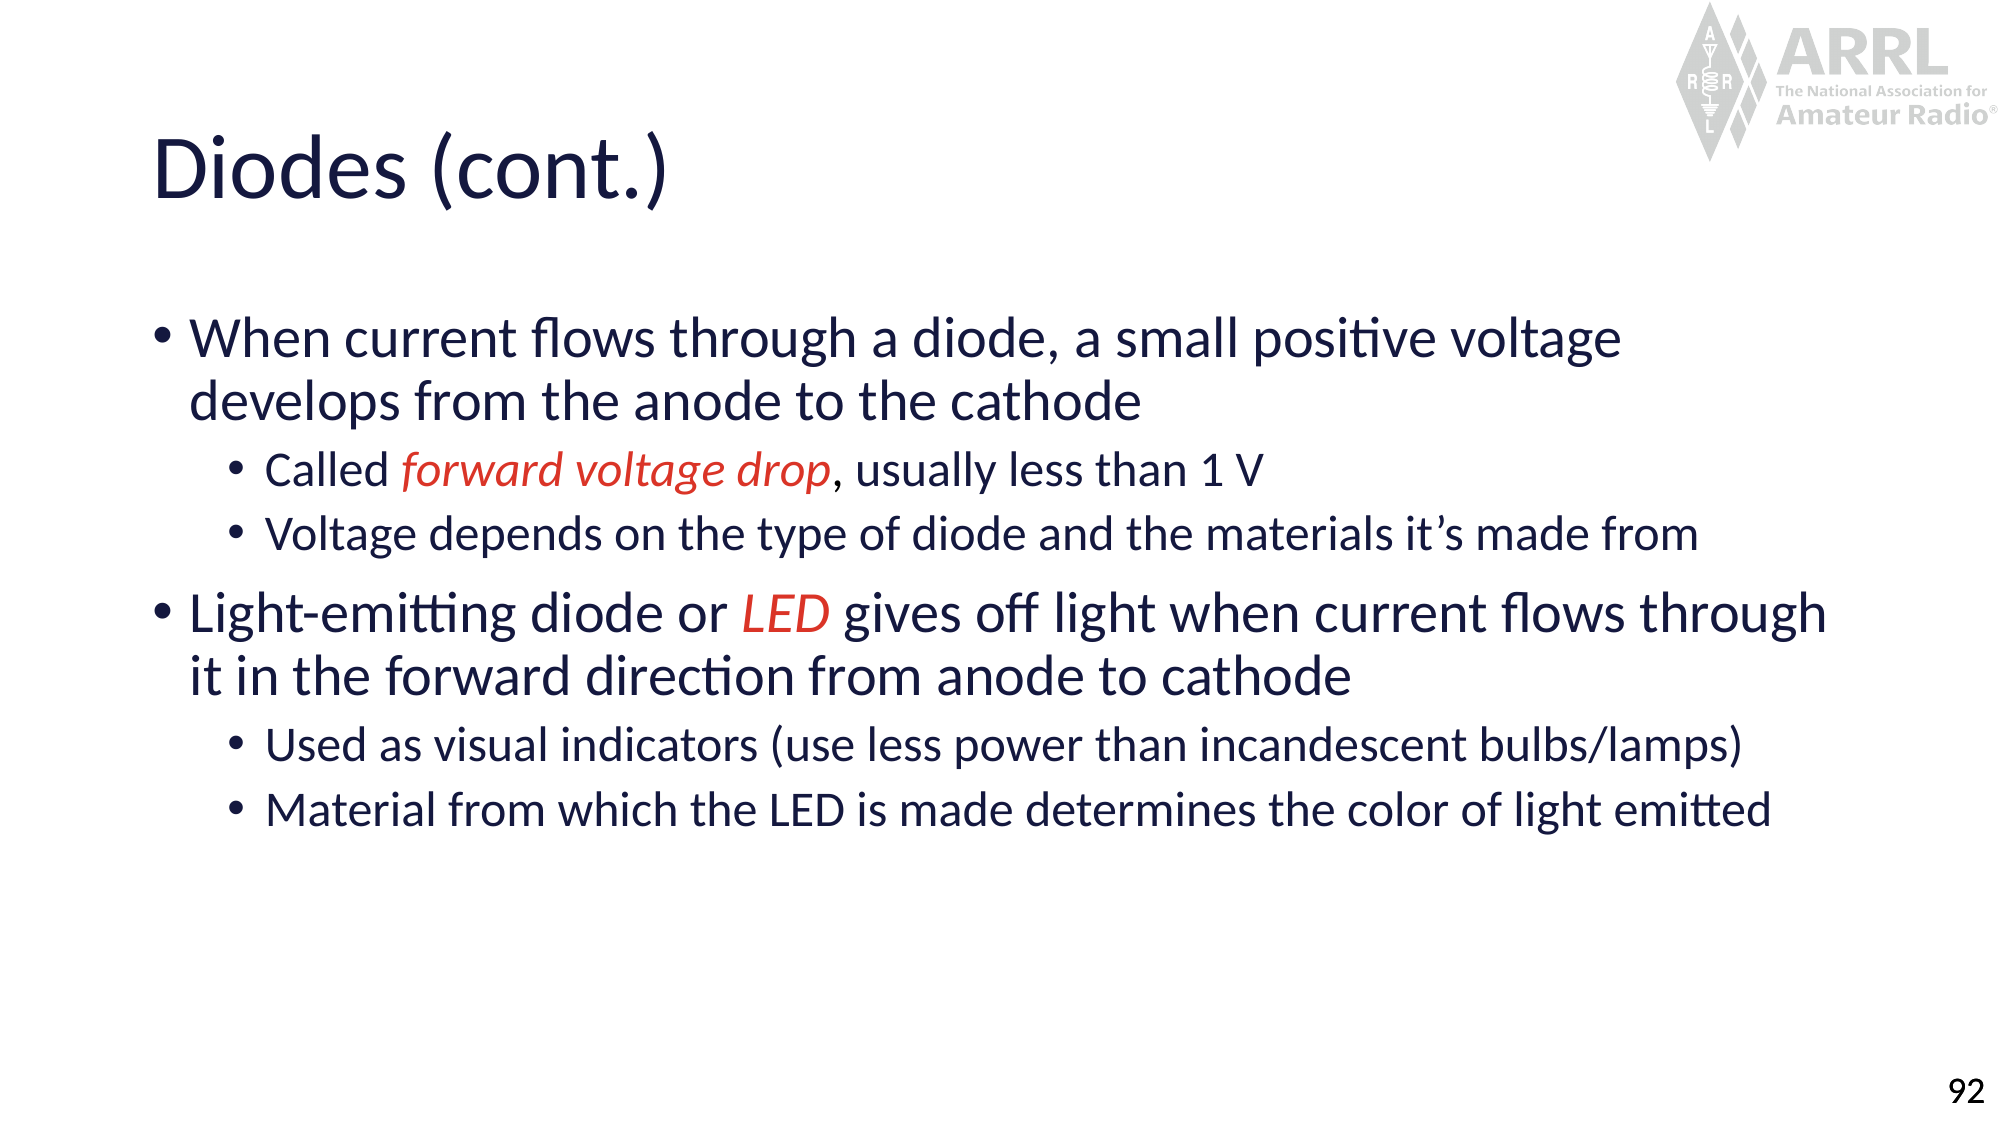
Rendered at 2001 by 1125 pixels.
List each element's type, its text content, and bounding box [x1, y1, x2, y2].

list When current flows through a diode, a small positive voltage develops from the anode to the cathode Called forward voltage drop, usually less than 1 V Voltage depends on the type of diode and the materials it’s made from Light-emitting diode or LED gives off light when current flows through it in the forward direction from anode to cathode Used as visual indicators (use less power than incandescent bulbs/lamps) Material from which the LED is made determines the color of light emitted [137, 299, 1863, 1014]
picture [1674, 0, 2000, 164]
title Diodes (cont.) [137, 59, 1863, 278]
